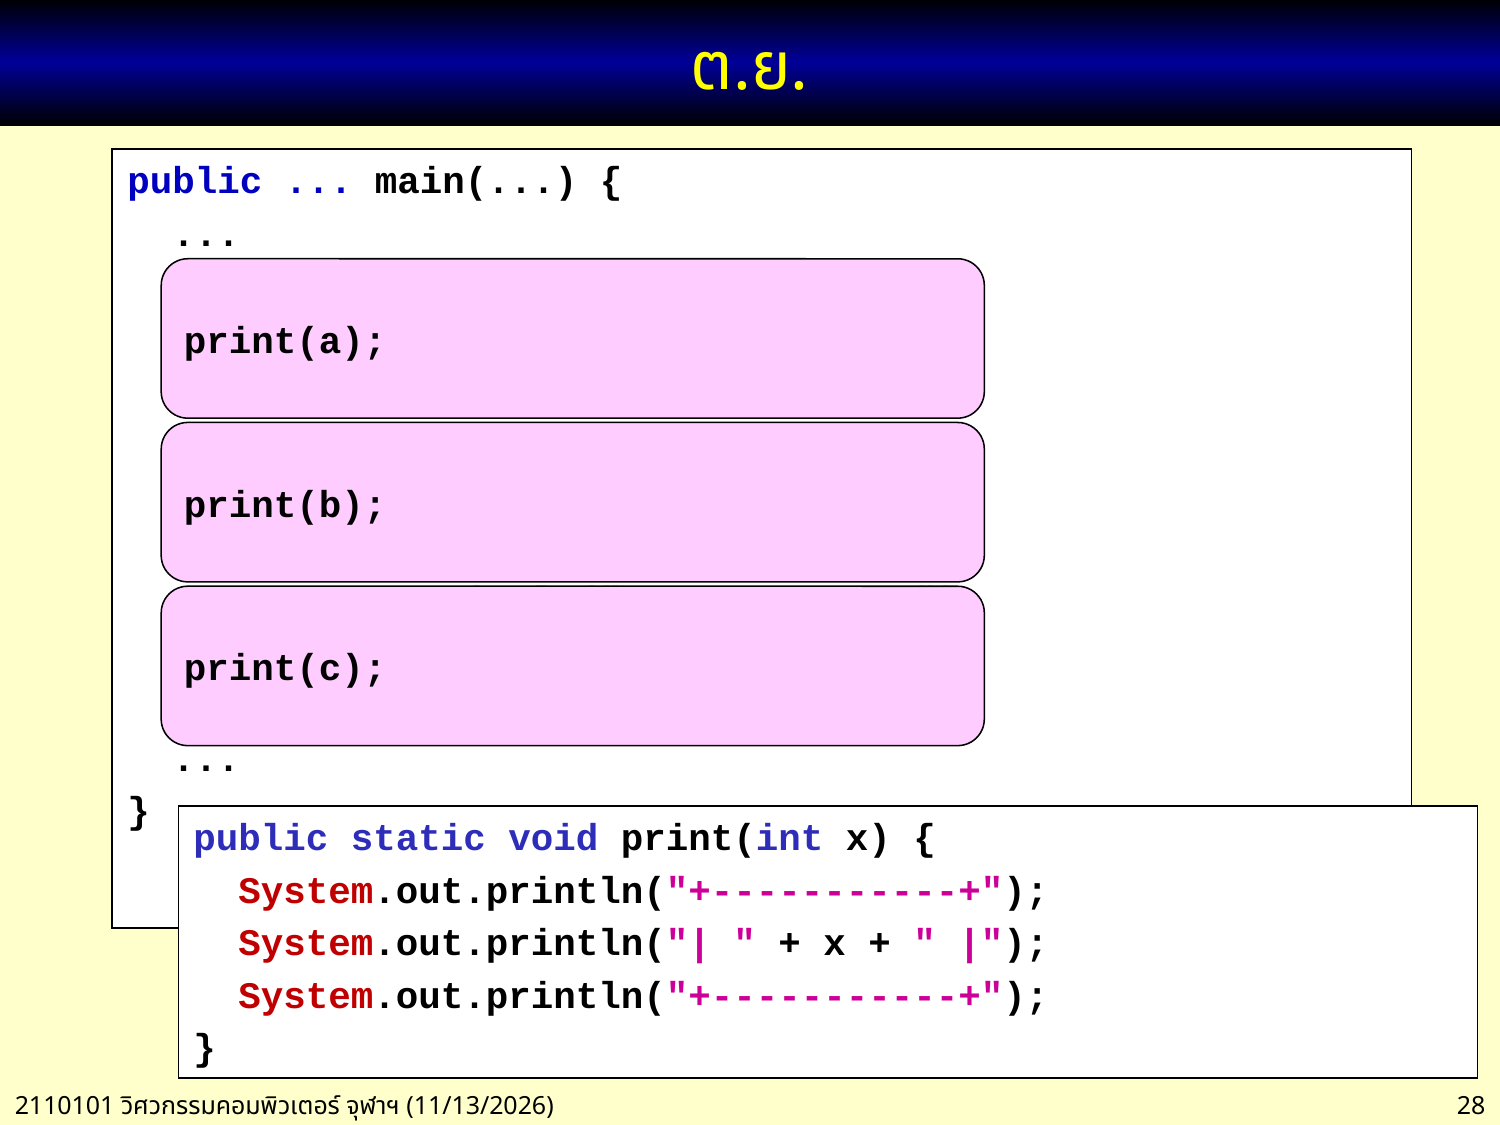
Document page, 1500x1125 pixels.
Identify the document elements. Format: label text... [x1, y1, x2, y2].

title ต.ย. [0, 0, 1500, 126]
text_box print(a); [161, 258, 985, 419]
list public ... main(...) { ... System.out.println("+-----------+"); System.out.println("| " + a + " |"); System.out.println("+-----------+"); System.out.println("+-----------+"); System.out.println("| " + b + " |"); System.out.println("+-----------+"); System.out.println("+-----------+"); System.out.println("| " + c + " |"); System.out.println("+-----------+"); ... } [112, 148, 1412, 929]
text_box print(b); [161, 422, 985, 582]
text_box public static void print(int x) { System.out.println("+-----------+"); System.out.println("| " + x + " |"); System.out.println("+-----------+"); } [178, 805, 1478, 1079]
text_box print(c); [161, 586, 985, 746]
